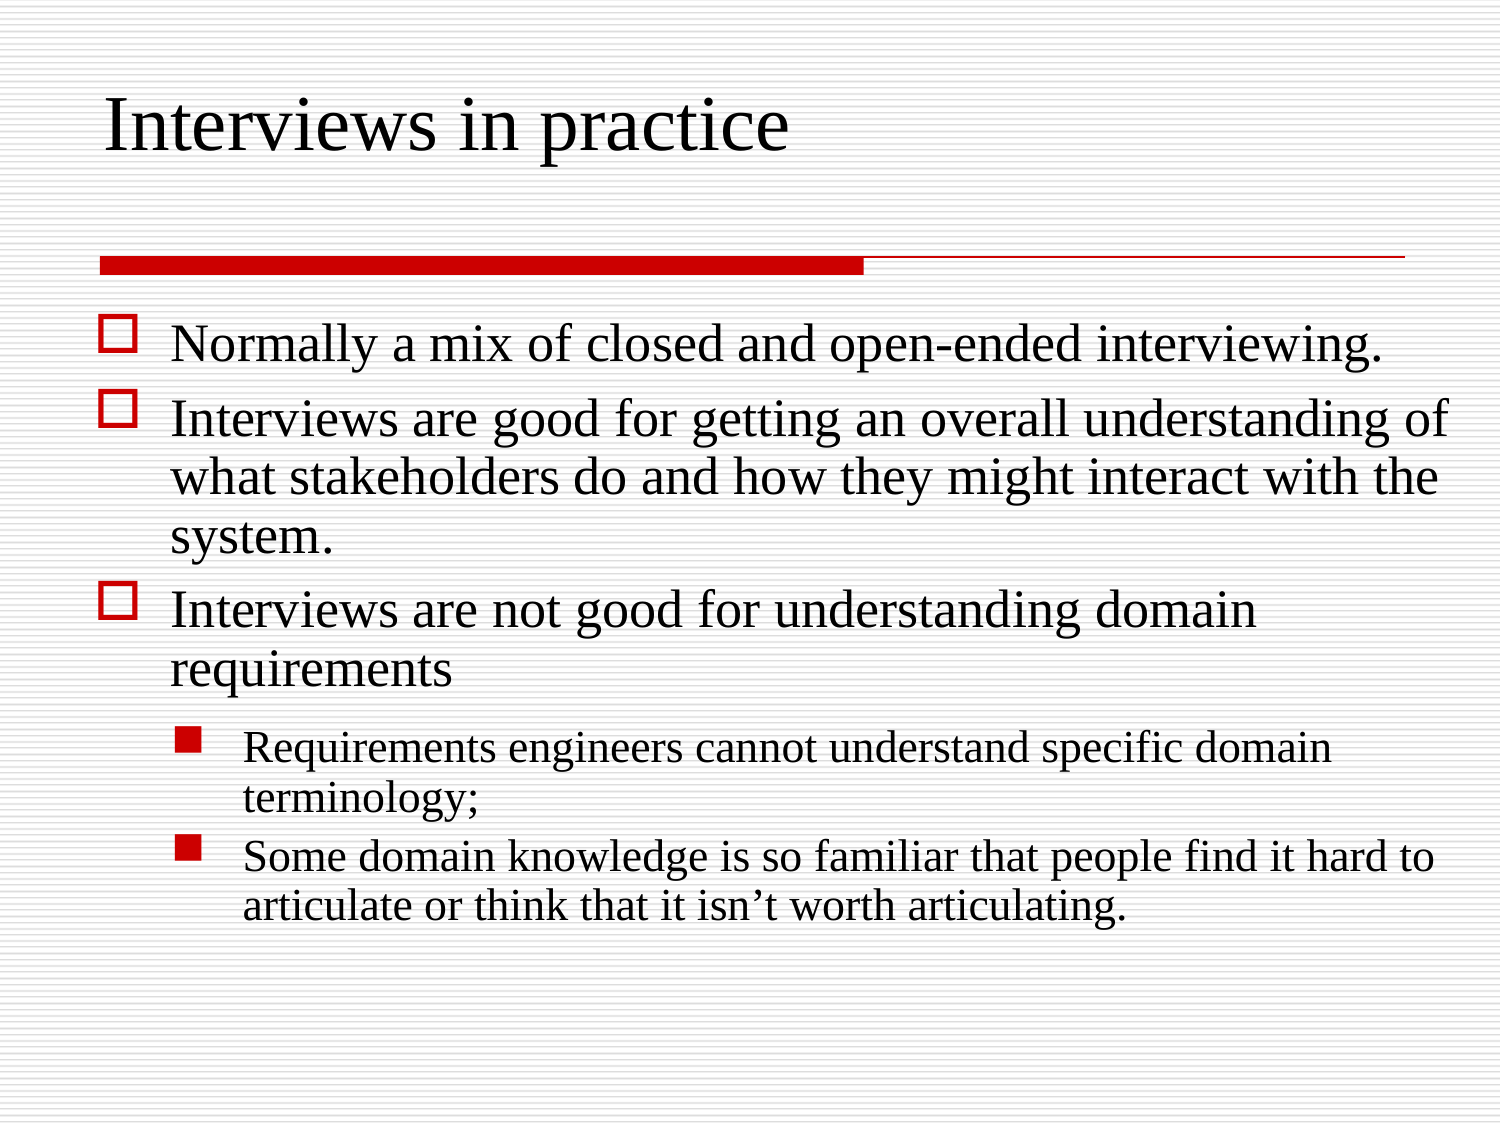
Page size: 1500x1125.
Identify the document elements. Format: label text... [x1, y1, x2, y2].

text_box Normally a mix of closed and open-ended interviewing. Interviews are good for getting an overall understanding of what stakeholders do and how they might interact with the system. Interviews are not good for understanding domain requirements Requirements engineers cannot understand specific domain terminology; Some domain knowledge is so familiar that people find it hard to articulate or think that it isn’t worth articulating. [78, 307, 1500, 1123]
picture [0, 0, 1500, 1125]
text_box Interviews in practice [88, 23, 1369, 175]
